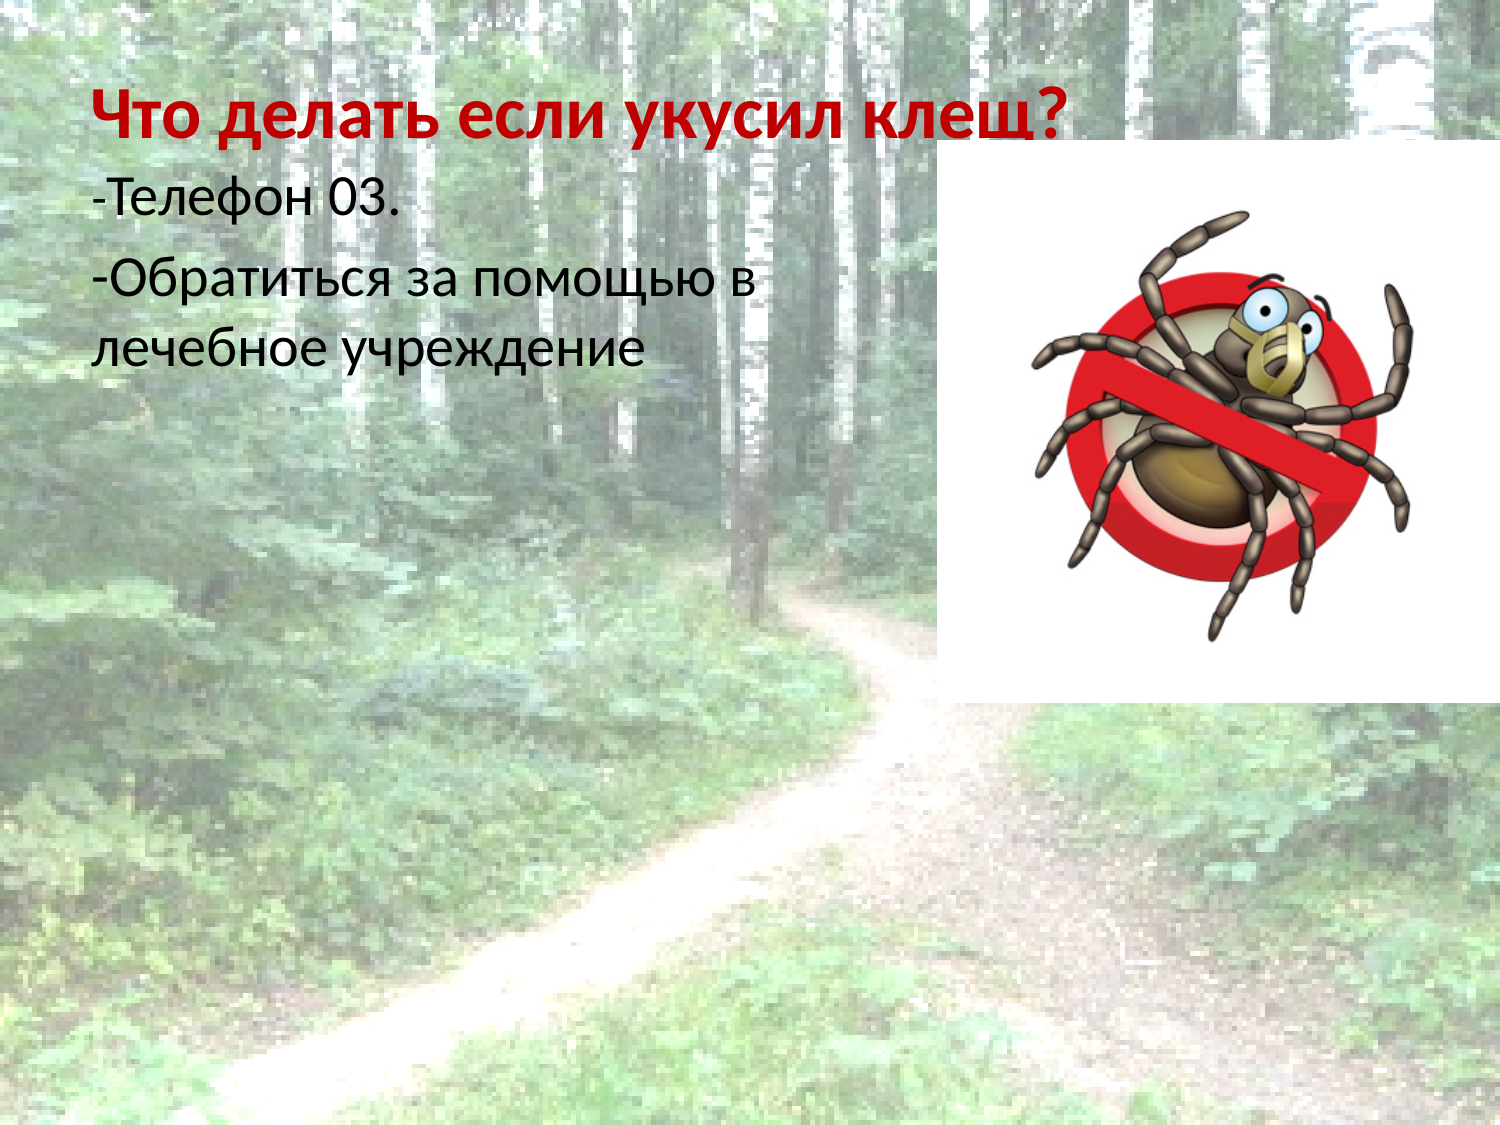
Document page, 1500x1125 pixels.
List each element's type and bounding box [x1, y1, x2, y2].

list [937, 140, 1500, 704]
picture [0, 0, 1500, 1125]
